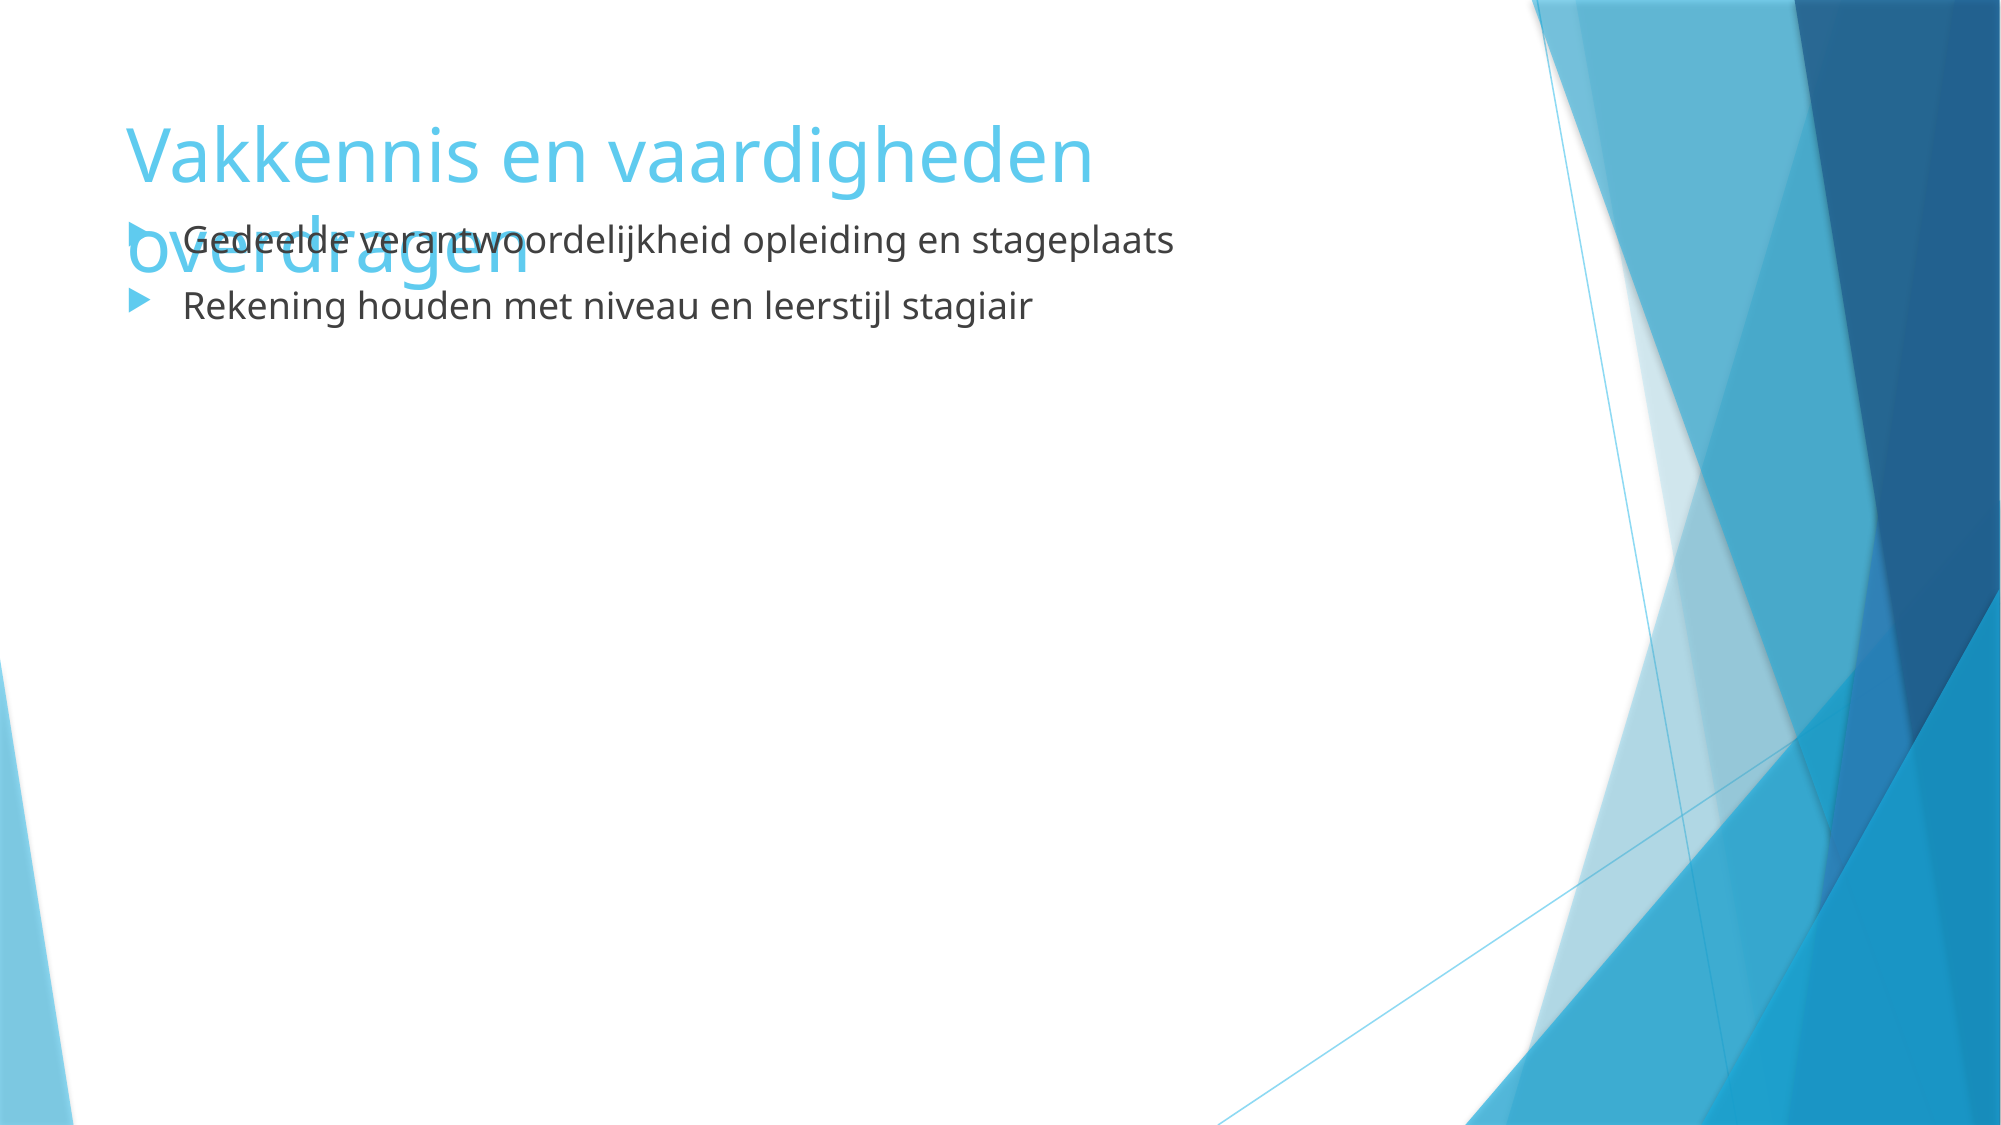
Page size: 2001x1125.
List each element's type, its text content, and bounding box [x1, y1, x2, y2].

title Vakkennis en vaardigheden overdragen [111, 99, 1522, 208]
list Gedeelde verantwoordelijkheid opleiding en stageplaats Rekening houden met niveau en leerstijl stagiair [111, 208, 1522, 845]
